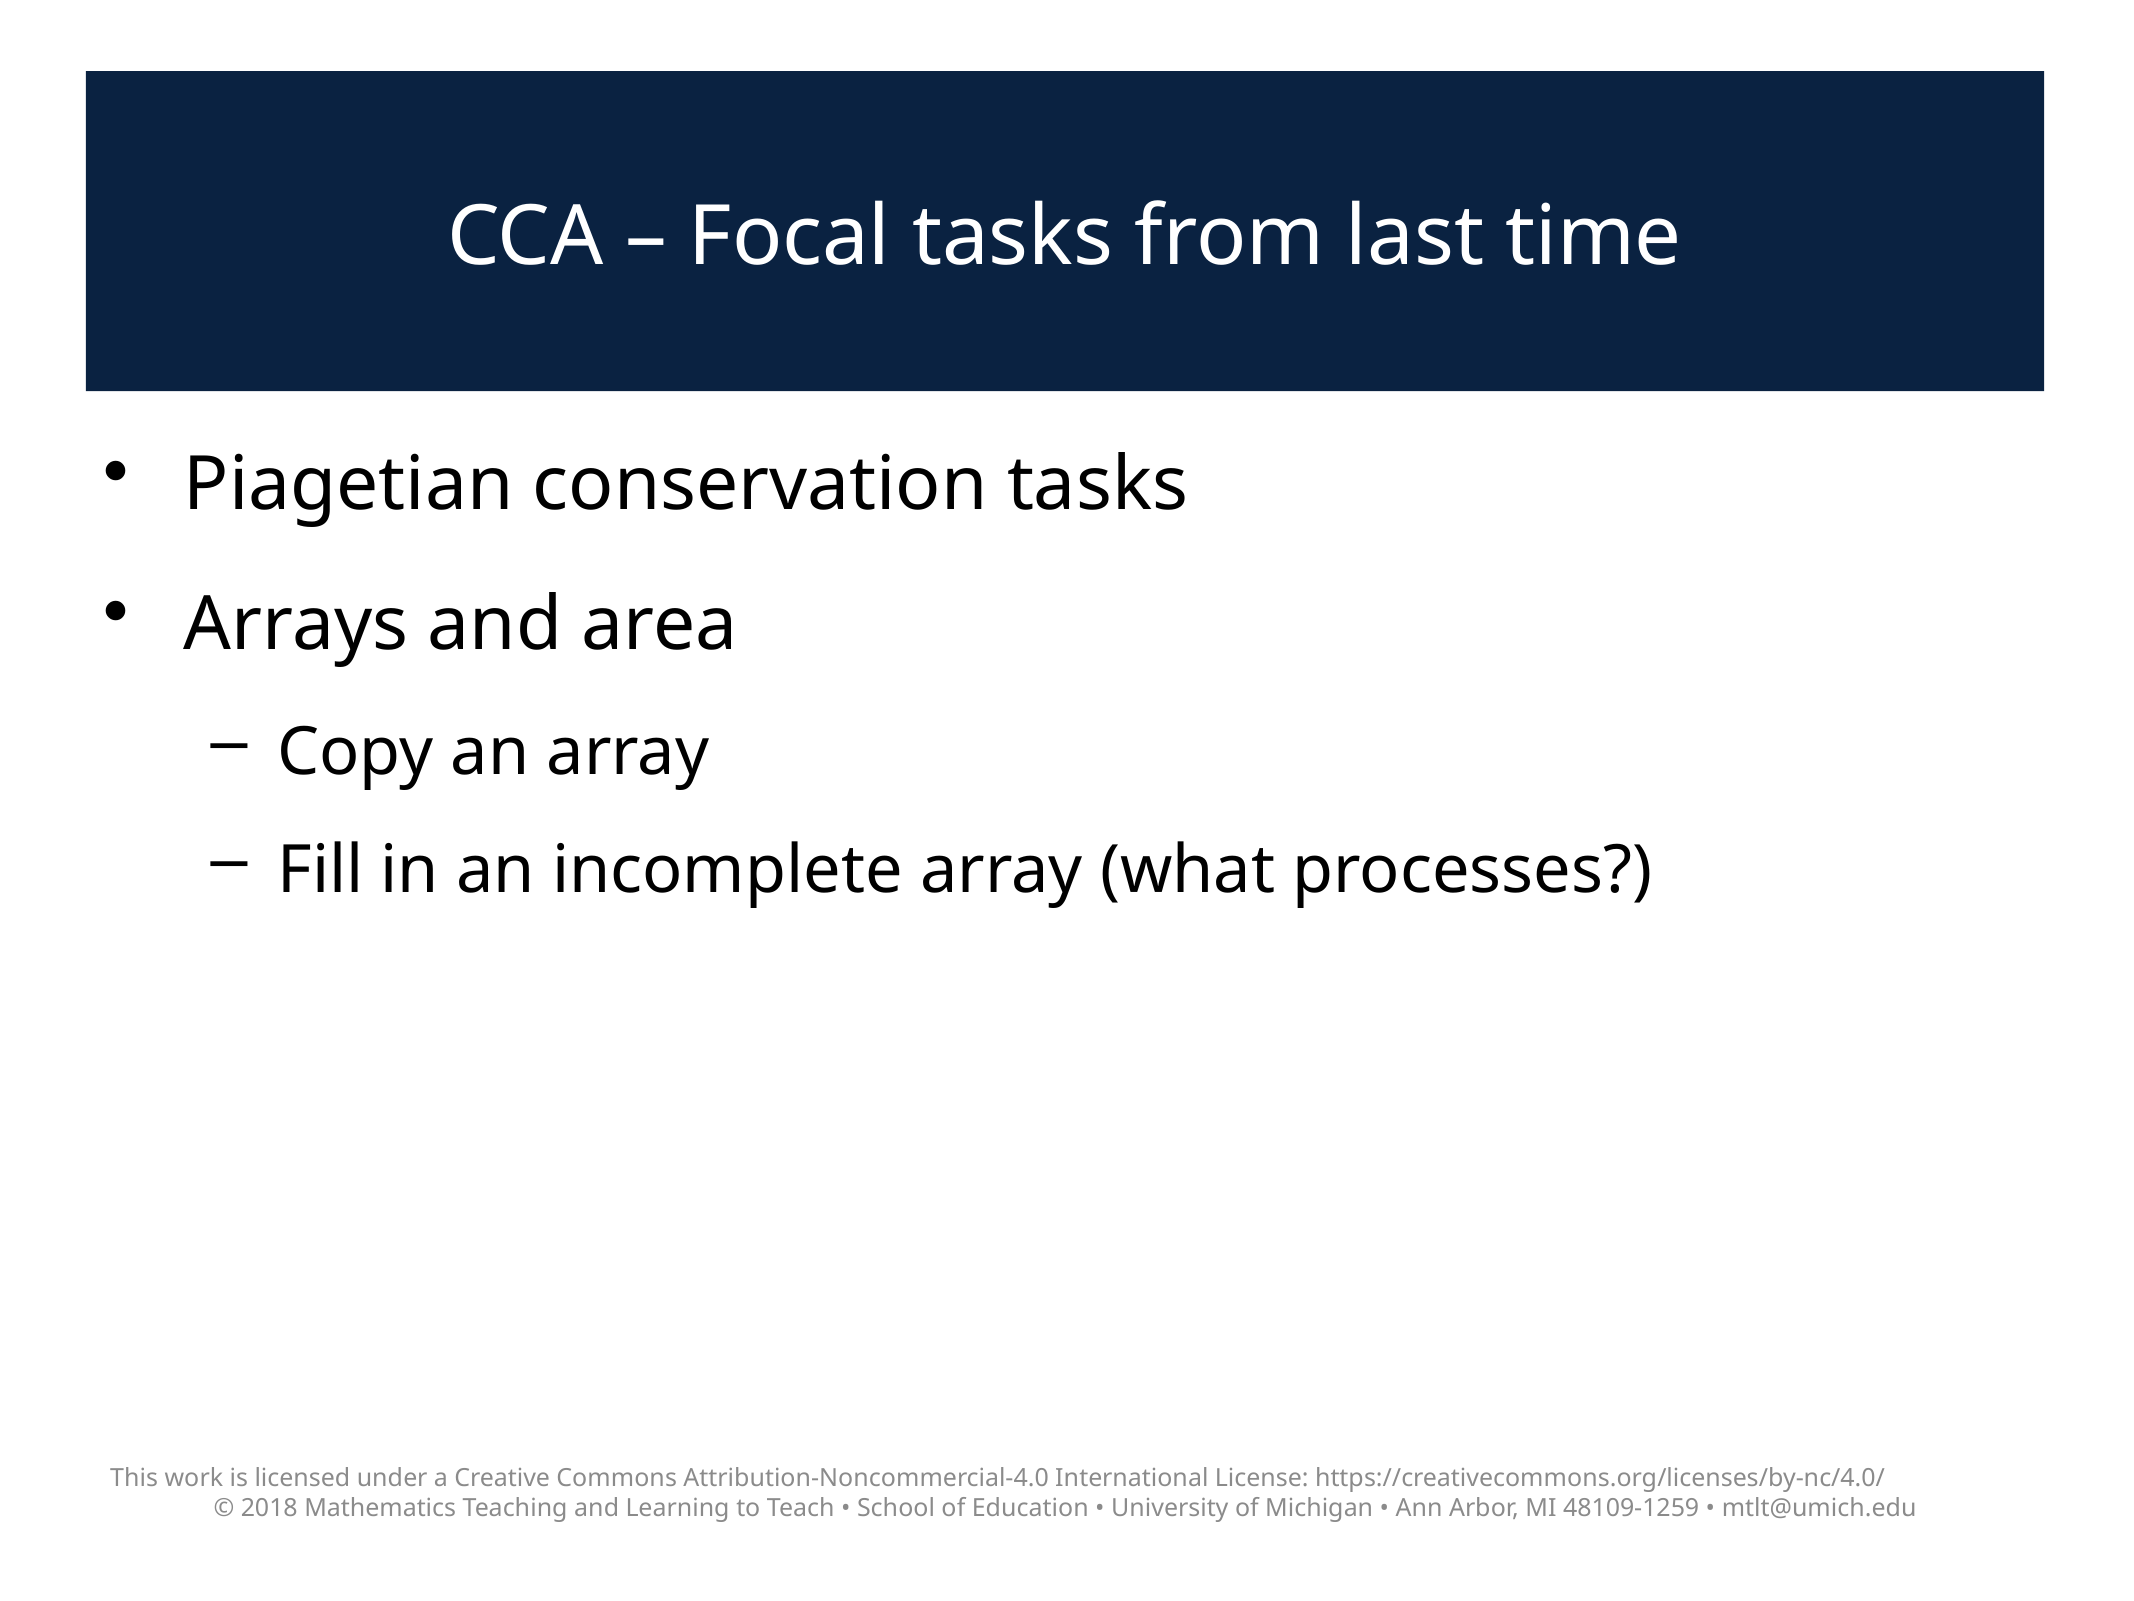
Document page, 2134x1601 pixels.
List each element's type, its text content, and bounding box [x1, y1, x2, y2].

list Piagetian conservation tasks Arrays and area Copy an array Fill in an incomplete array (what processes?) [88, 426, 2045, 1430]
text_box This work is licensed under a Creative Commons Attribution-Noncommercial-4.0 International License: https://creativecommons.org/licenses/by-nc/4.0/ © 2018 Mathematics Teaching and Learning to Teach • School of Education • University of Michigan • Ann Arbor, MI 48109-1259 • mtlt@umich.edu [88, 1436, 2045, 1547]
title CCA – Focal tasks from last time [85, 71, 2045, 392]
